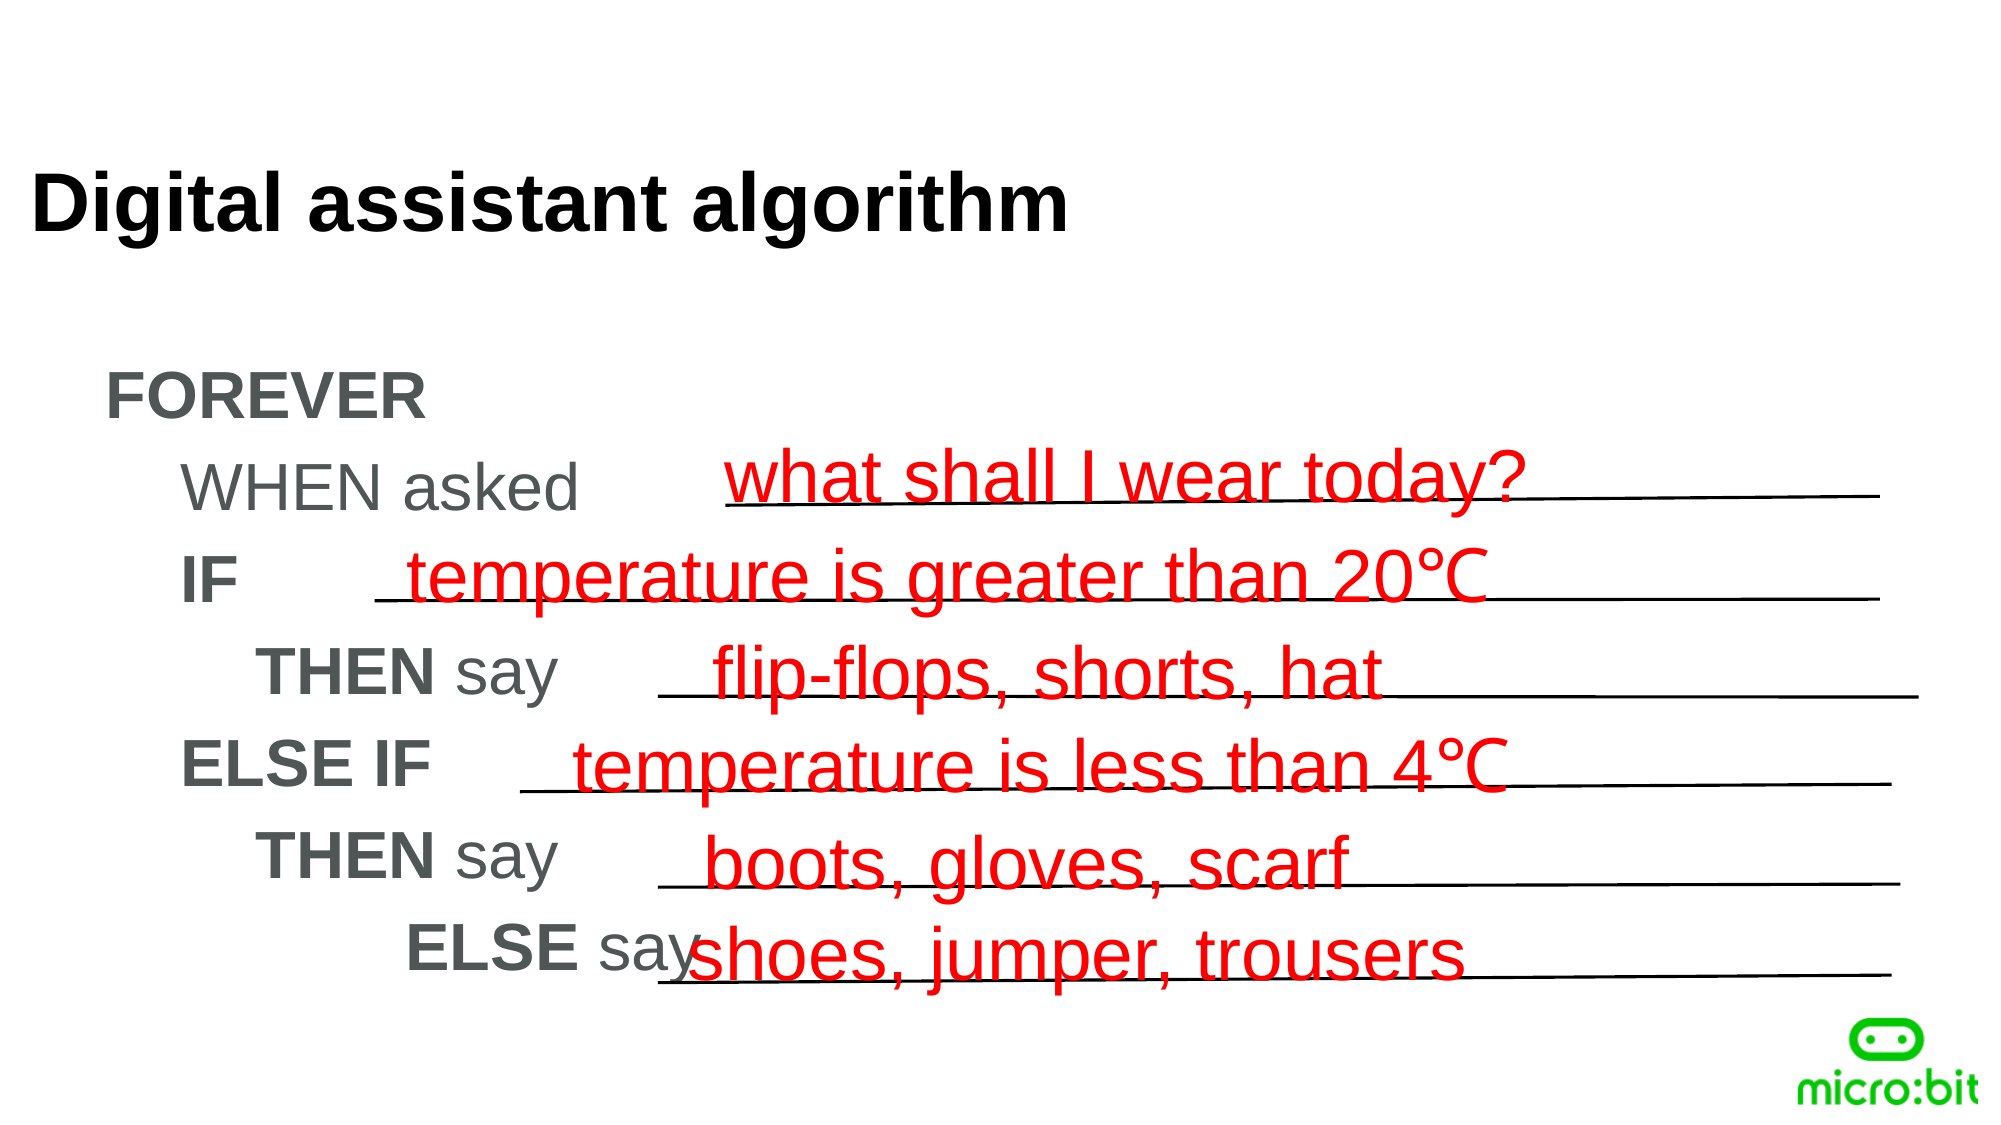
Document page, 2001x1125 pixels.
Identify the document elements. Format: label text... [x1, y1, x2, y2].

text_box flip-flops, shorts, hat [697, 610, 1838, 686]
text_box temperature is greater than 20℃ [391, 512, 1532, 589]
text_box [519, 783, 1892, 792]
text_box shoes, jumper, trousers [672, 896, 1813, 967]
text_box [657, 883, 1901, 888]
text_box what shall I wear today? [709, 412, 1850, 490]
text_box temperature is less than 4℃ [557, 702, 1698, 779]
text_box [657, 974, 1892, 983]
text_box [725, 496, 1881, 506]
picture [1797, 1017, 1978, 1106]
text_box Digital assistant algorithm FOREVER WHEN asked IF THEN say ELSE IF THEN say ELSE say [15, 54, 1767, 878]
text_box boots, gloves, scarf [688, 800, 1829, 877]
